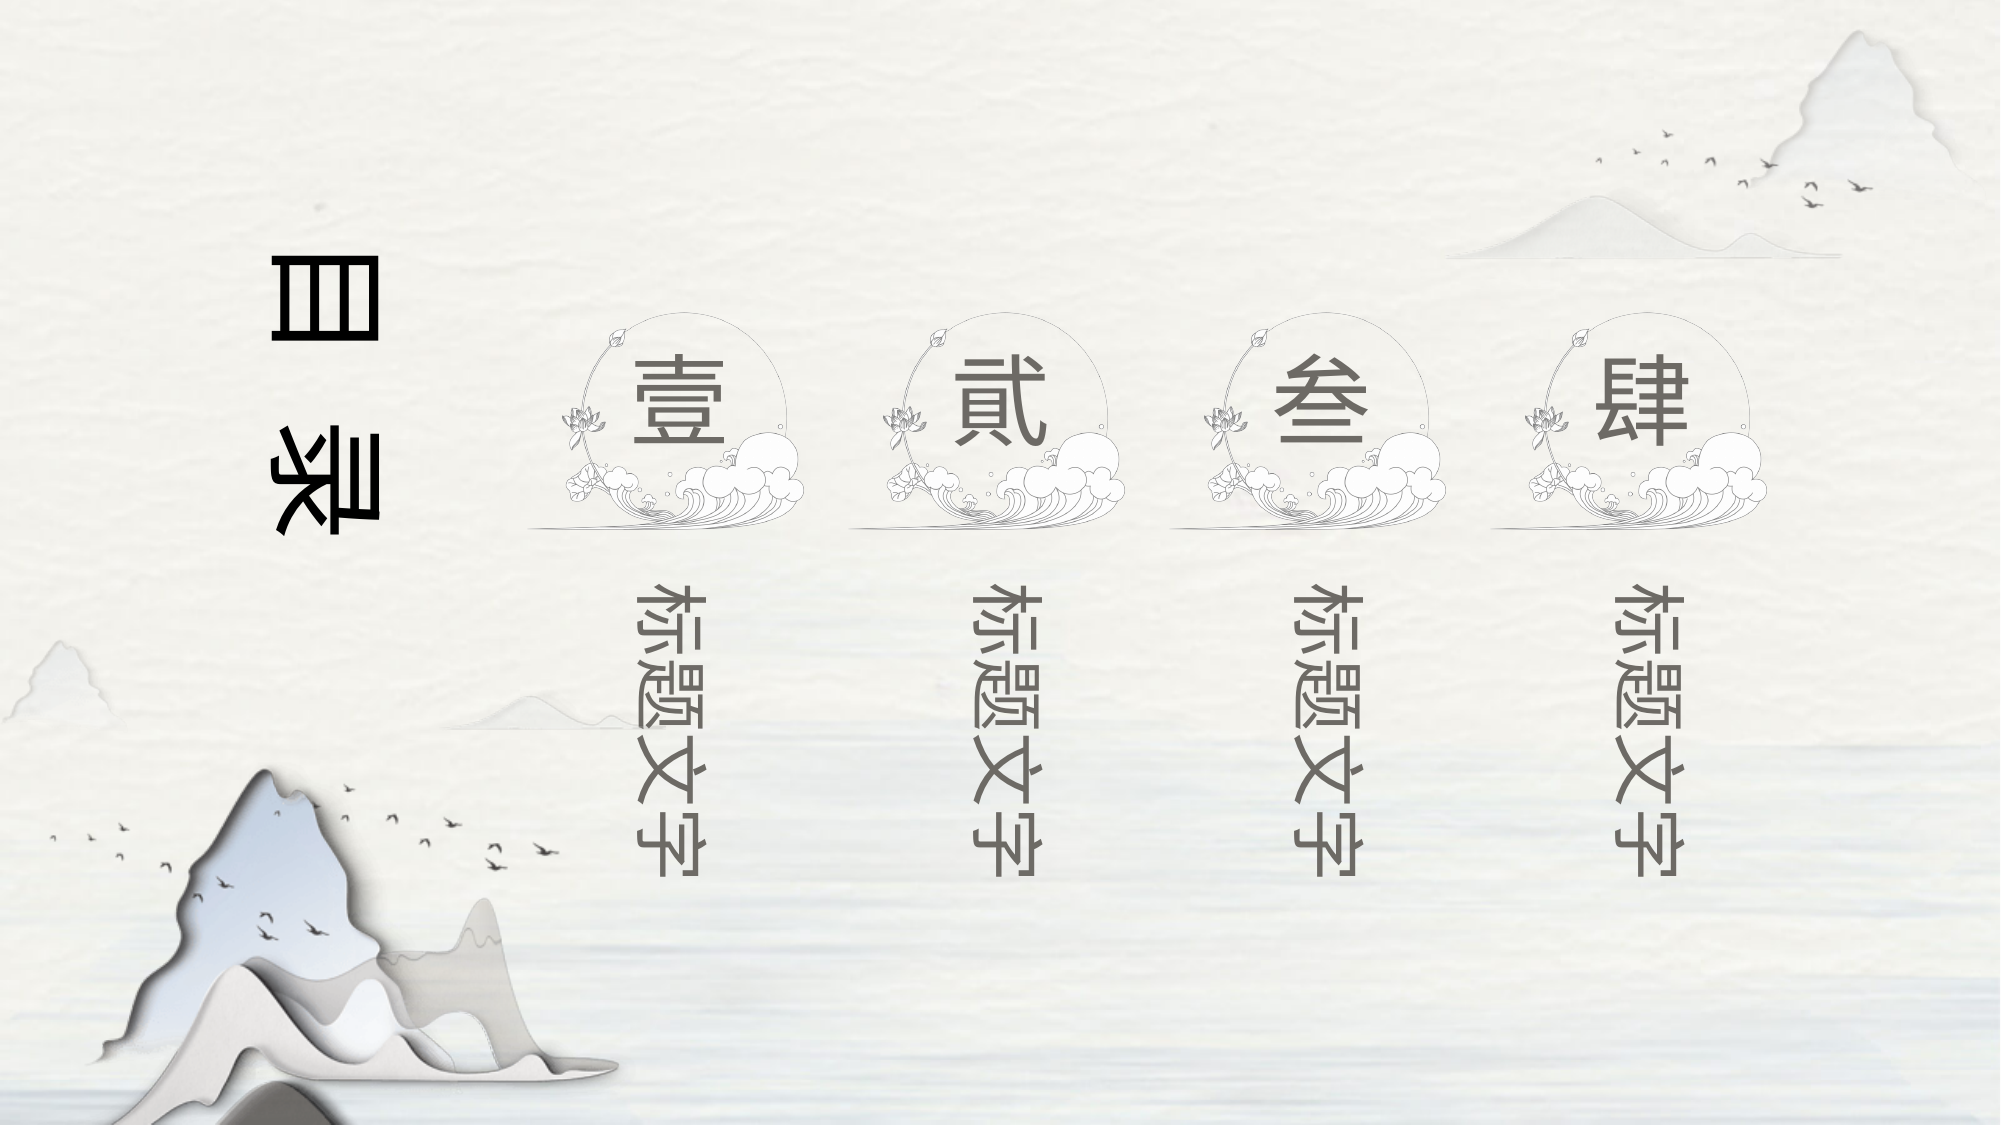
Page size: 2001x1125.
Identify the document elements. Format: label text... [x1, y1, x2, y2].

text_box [527, 312, 804, 530]
text_box 目 录 [232, 222, 414, 584]
text_box 标题文字 [1261, 567, 1383, 855]
text_box 标题文字 [940, 567, 1062, 855]
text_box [1490, 312, 1767, 530]
picture [0, 0, 2001, 1125]
text_box 标题文字 [604, 567, 726, 855]
text_box 标题文字 [1582, 567, 1704, 855]
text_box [848, 312, 1125, 530]
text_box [1169, 312, 1446, 530]
